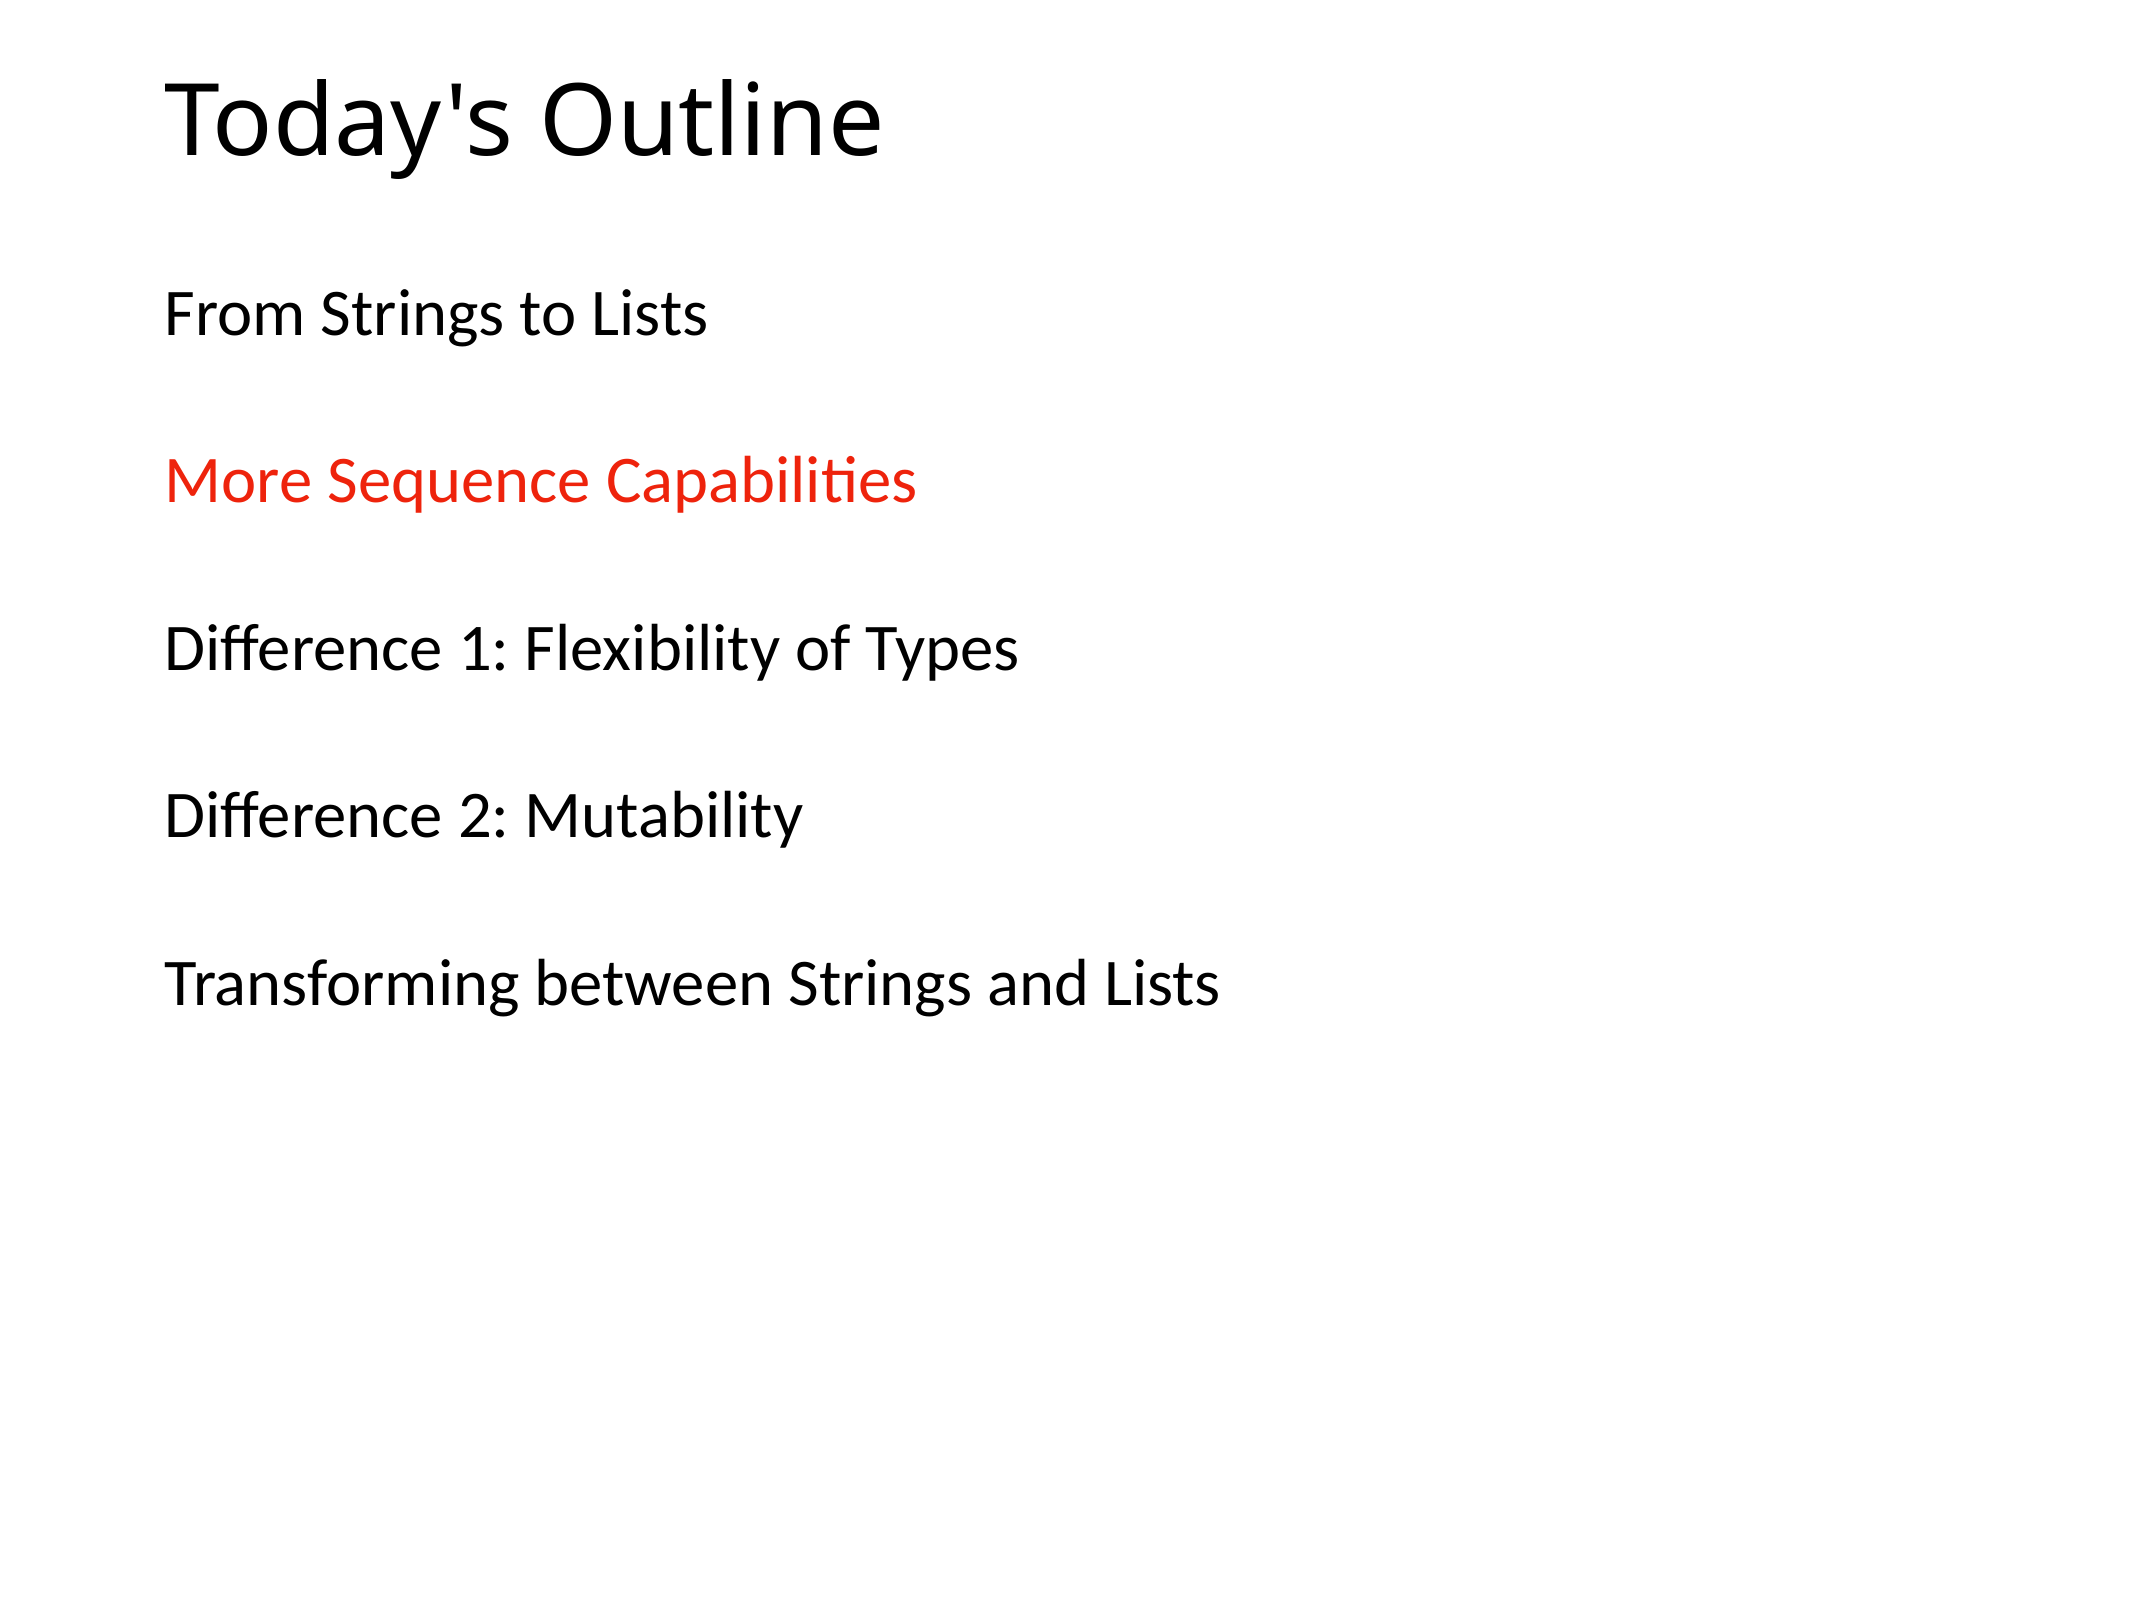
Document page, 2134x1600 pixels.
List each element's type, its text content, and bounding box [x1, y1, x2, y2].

list From Strings to Lists More Sequence Capabilities Difference 1: Flexibility of Types Difference 2: Mutability Transforming between Strings and Lists [155, 259, 1978, 1457]
title Today's Outline [155, 41, 1978, 191]
